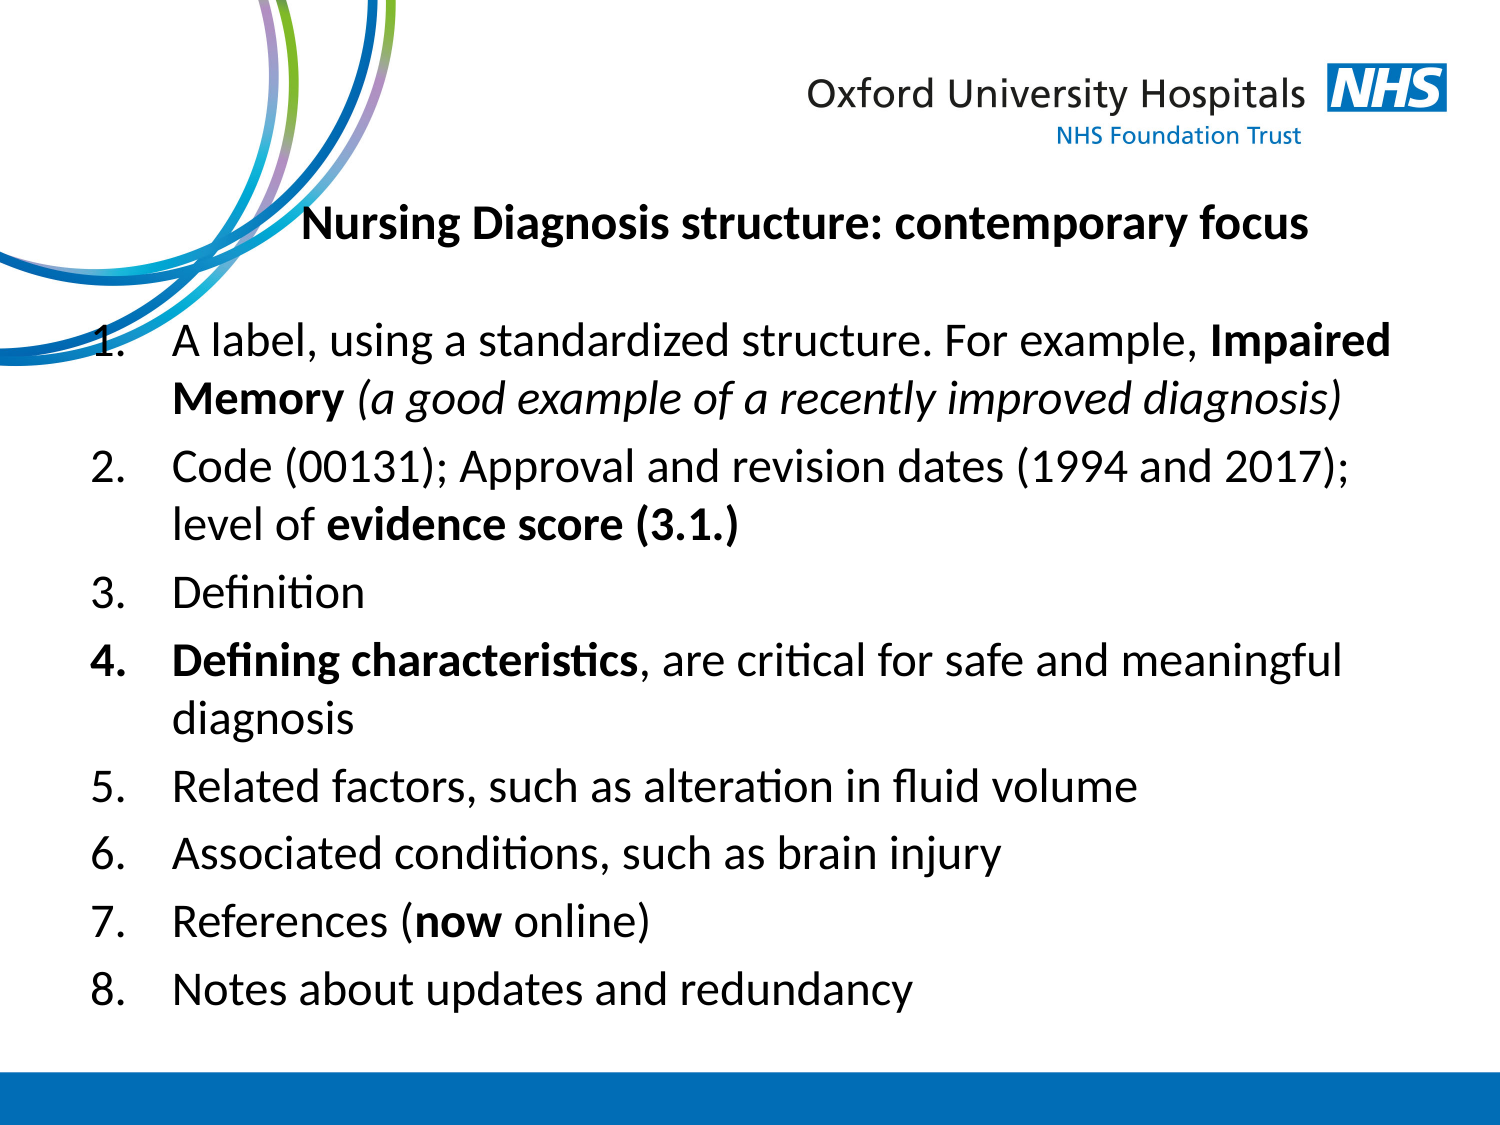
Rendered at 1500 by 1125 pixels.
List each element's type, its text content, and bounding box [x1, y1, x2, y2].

picture [0, 0, 1500, 1125]
title Nursing Diagnosis structure: contemporary focus [185, 151, 1425, 289]
list A label, using a standardized structure. For example, Impaired Memory (a good example of a recently improved diagnosis) Code (00131); Approval and revision dates (1994 and 2017); level of evidence score (3.1.) Definition Defining characteristics, are critical for safe and meaningful diagnosis Related factors, such as alteration in fluid volume Associated conditions, such as brain injury References (now online) Notes about updates and redundancy [75, 300, 1425, 1064]
